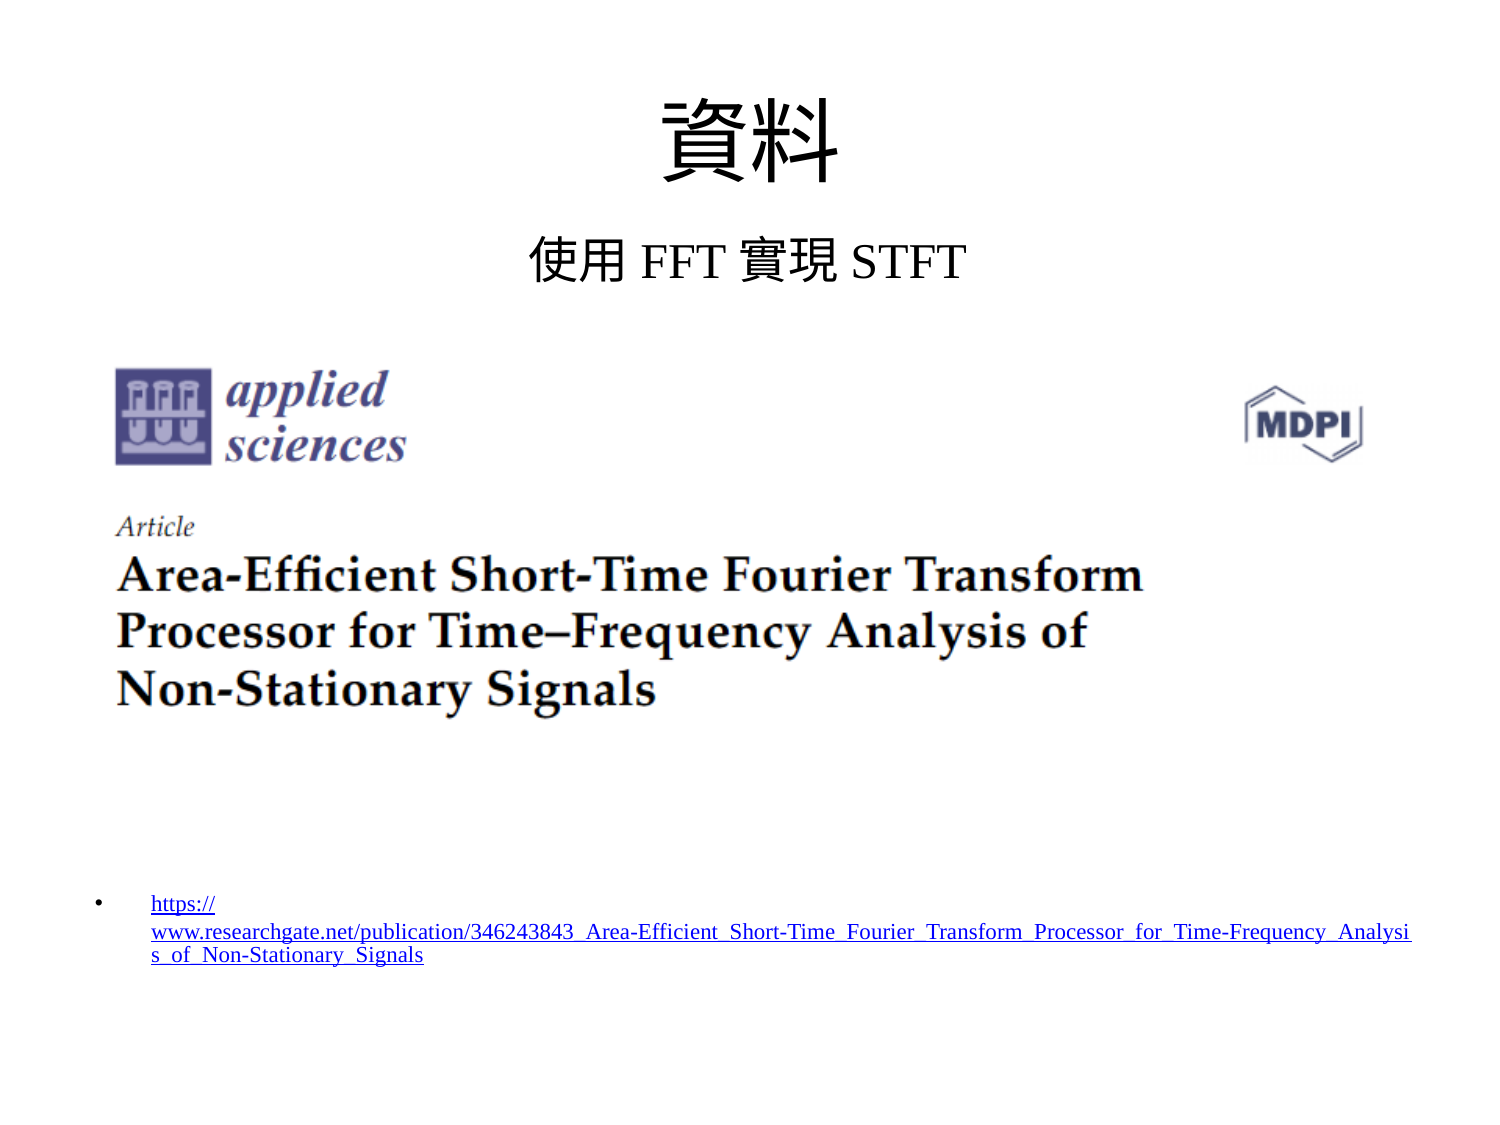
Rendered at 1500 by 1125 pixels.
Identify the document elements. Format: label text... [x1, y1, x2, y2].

title 資料 [75, 45, 1425, 233]
text_box 使用FFT實現STFT [513, 221, 1022, 297]
list https://www.researchgate.net/publication/346243843_Area-Efficient_Short-Time_Fourier_Transform_Processor_for_Time-Frequency_Analysis_of_Non-Stationary_Signals [79, 881, 1430, 1064]
picture [76, 349, 1423, 732]
